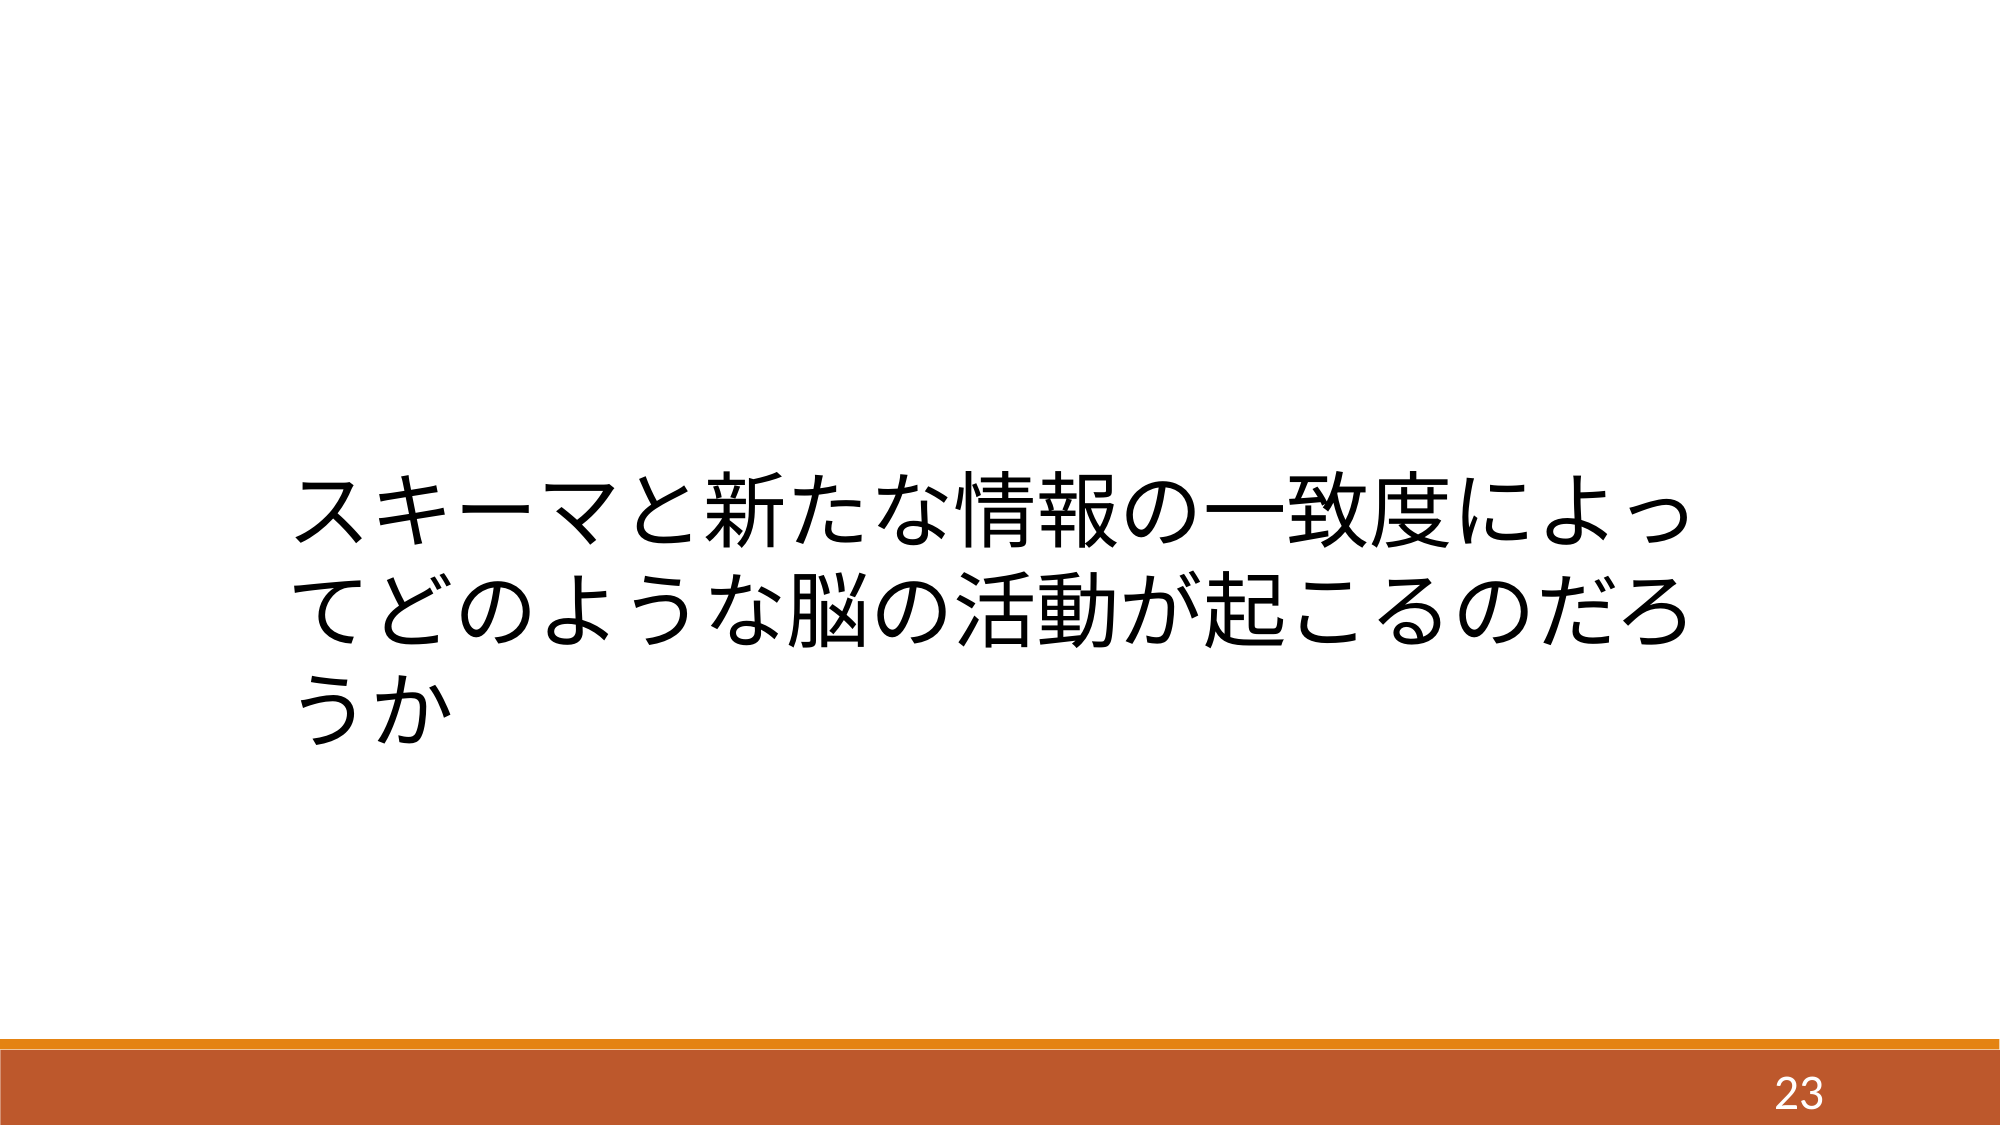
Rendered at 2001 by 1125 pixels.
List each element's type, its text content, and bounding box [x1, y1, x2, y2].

text_box スキーマと新たな情報の一致度によってどのような脳の活動が起こるのだろうか [272, 450, 1736, 766]
slide_number 23 [1624, 1059, 1840, 1120]
